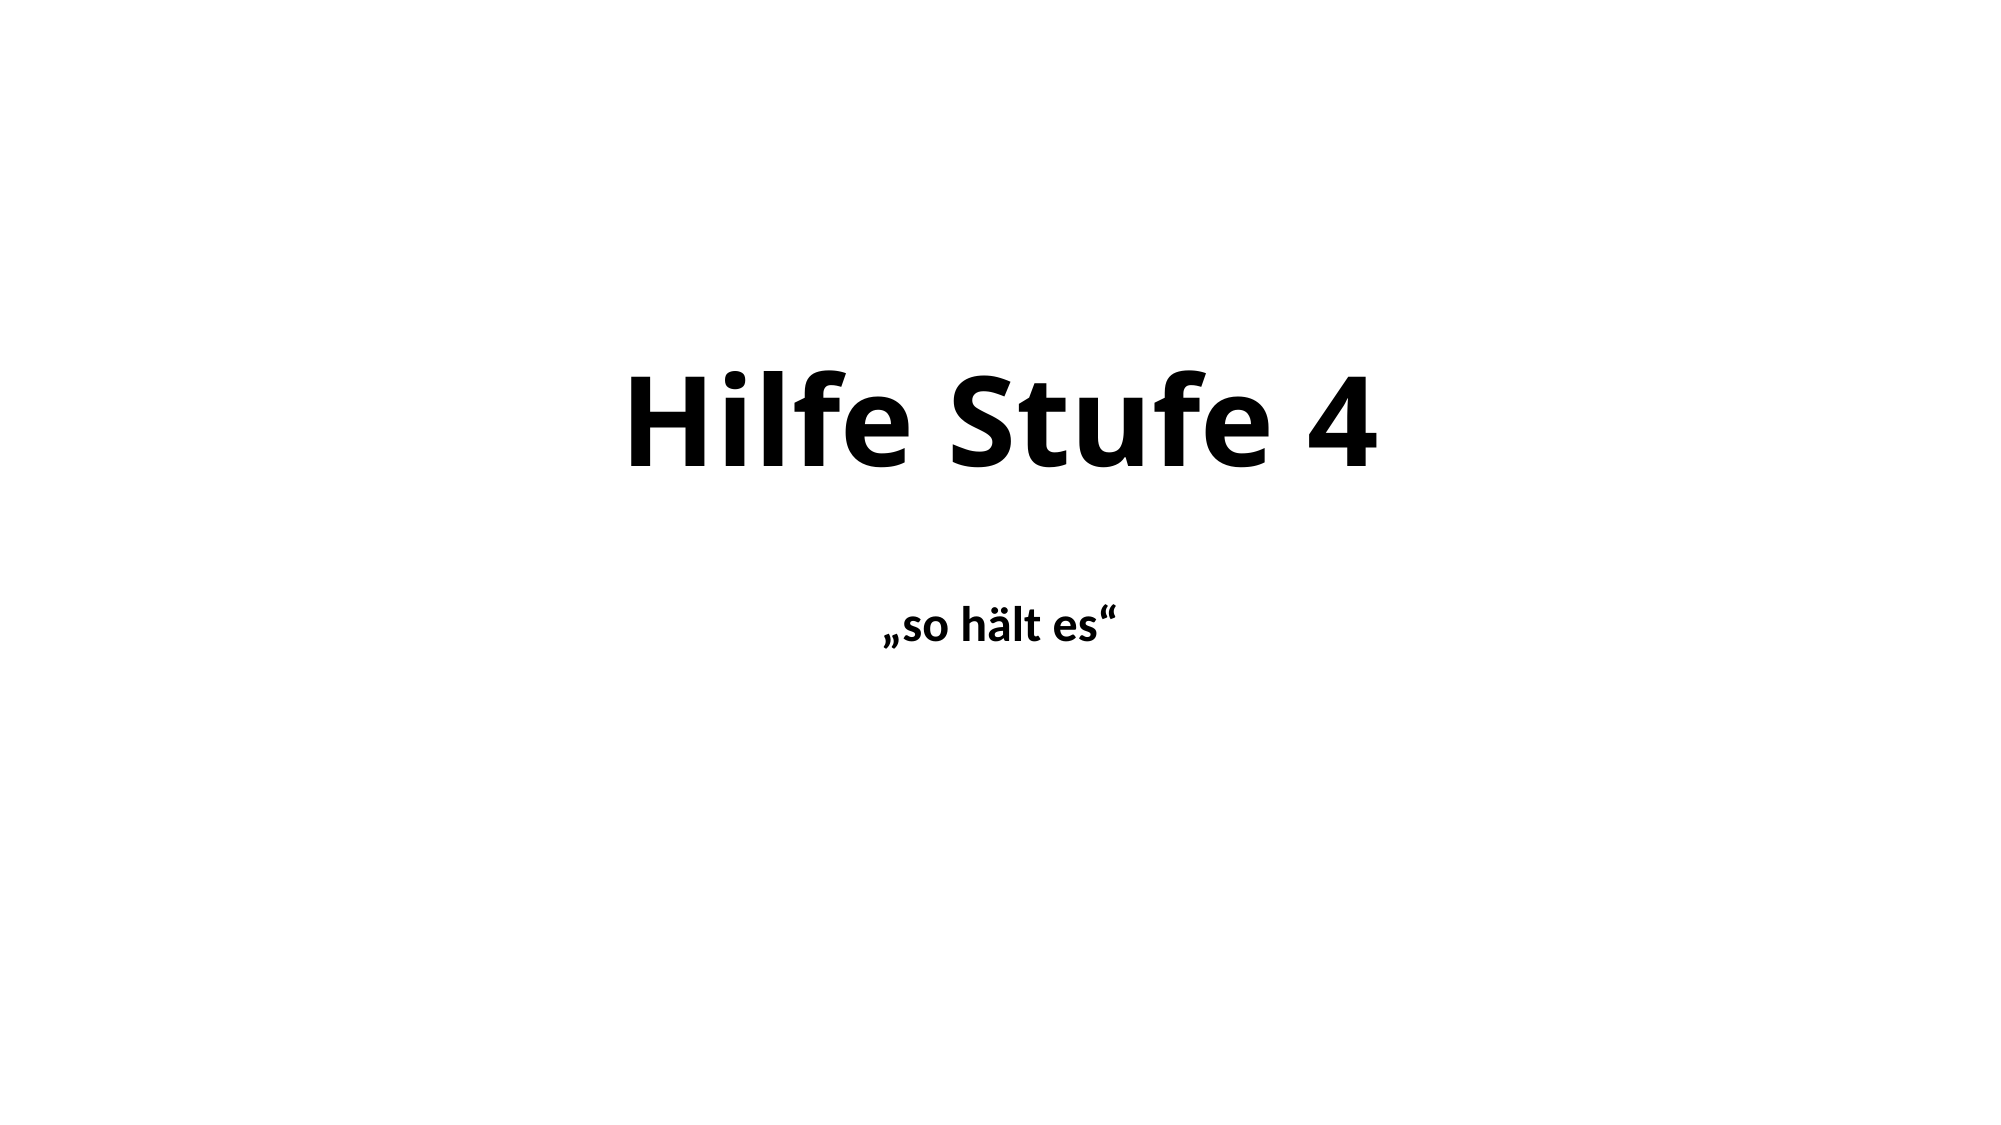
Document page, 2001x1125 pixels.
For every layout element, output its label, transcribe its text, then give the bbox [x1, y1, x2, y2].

subtitle „so hält es“ [249, 590, 1750, 863]
title Hilfe Stufe 4 [249, 109, 1750, 501]
